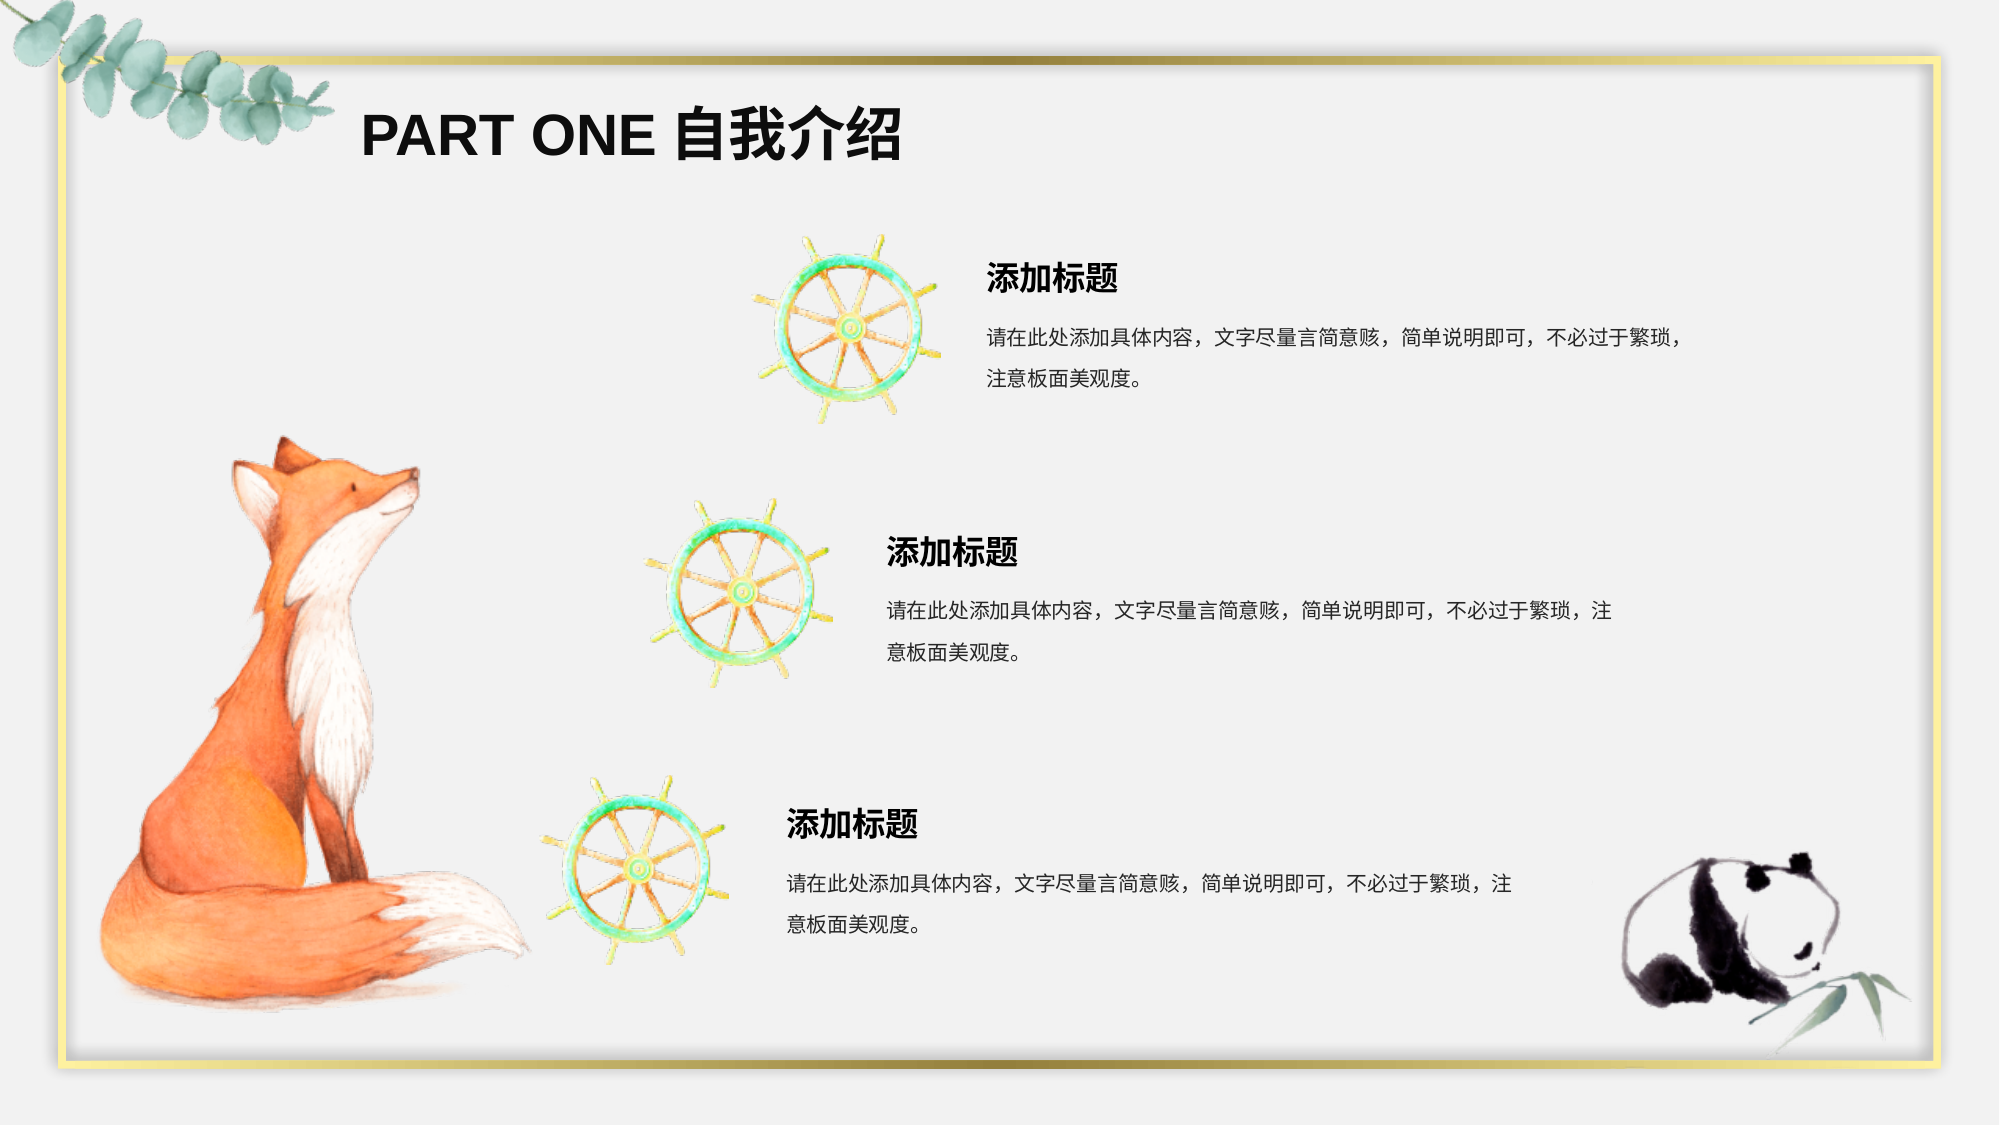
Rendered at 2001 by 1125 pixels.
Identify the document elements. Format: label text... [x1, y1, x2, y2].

text_box PART ONE自我介绍 [349, 91, 1045, 173]
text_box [971, 249, 1695, 400]
picture [1591, 761, 1923, 1069]
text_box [871, 523, 1633, 674]
picture [643, 498, 833, 688]
picture [751, 234, 941, 424]
text_box [0, 0, 2000, 1125]
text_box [771, 795, 1534, 946]
picture [93, 423, 729, 1025]
picture [0, 0, 349, 233]
text_box [57, 55, 1942, 1070]
